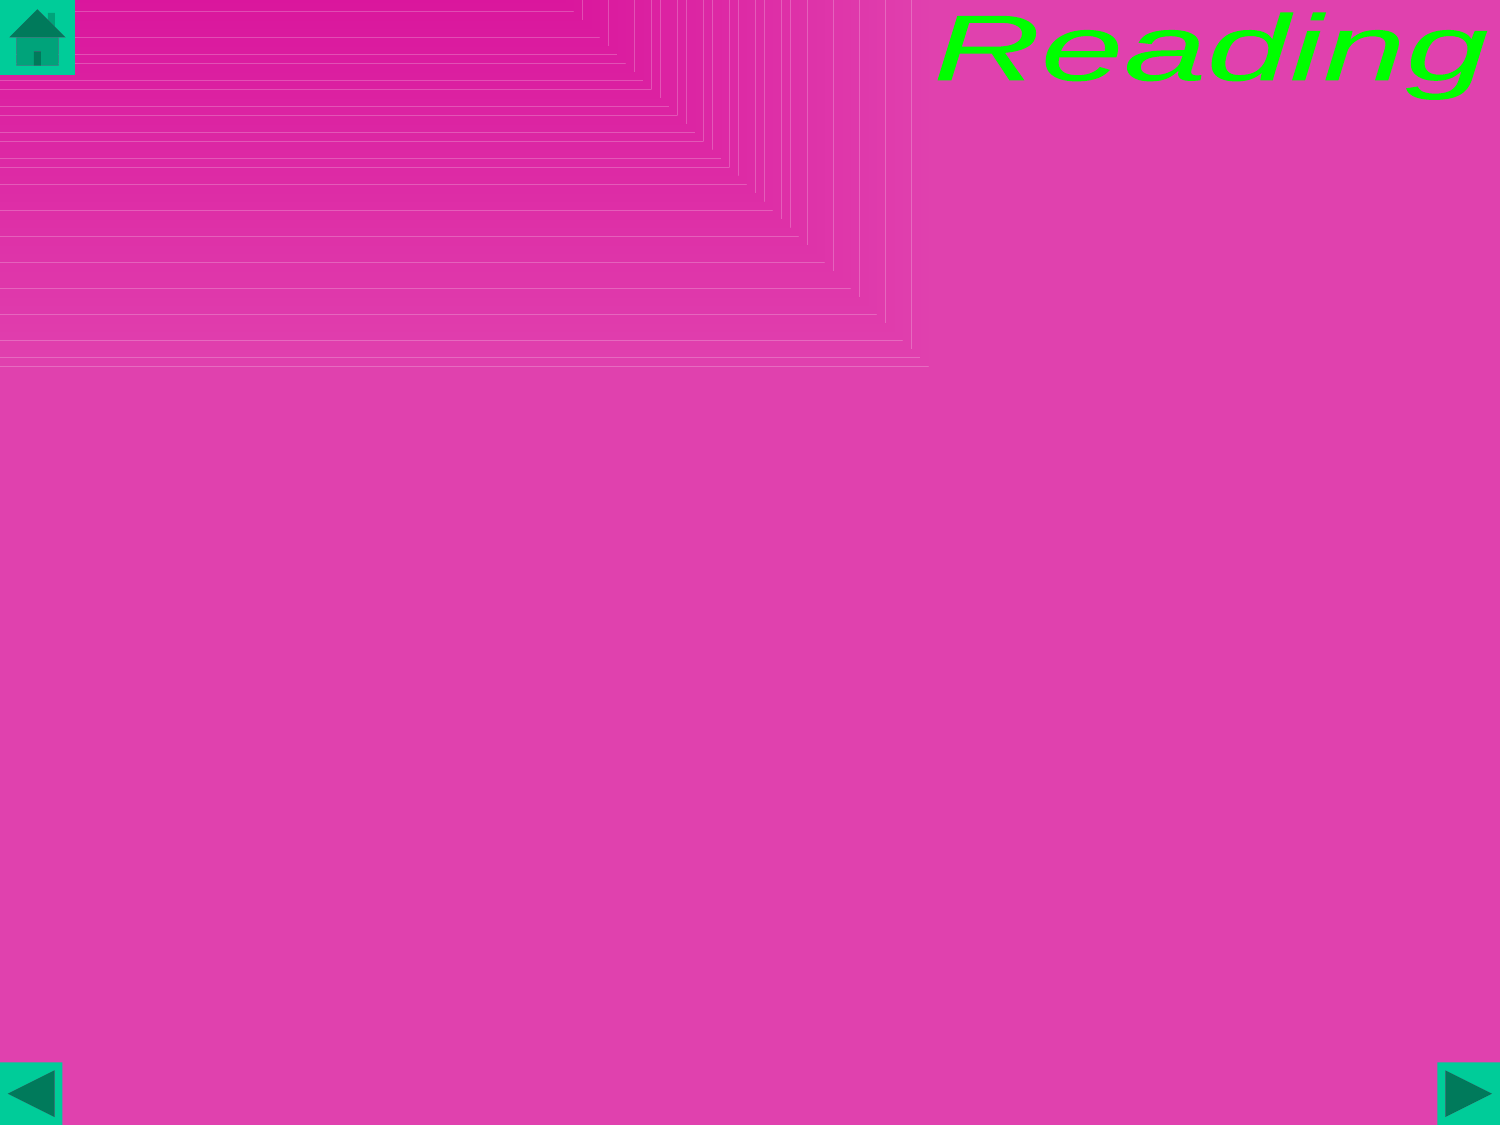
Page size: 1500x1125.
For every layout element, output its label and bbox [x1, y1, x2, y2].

text_box [1437, 1062, 1500, 1125]
text_box [0, 0, 75, 75]
text_box [0, 1062, 63, 1125]
